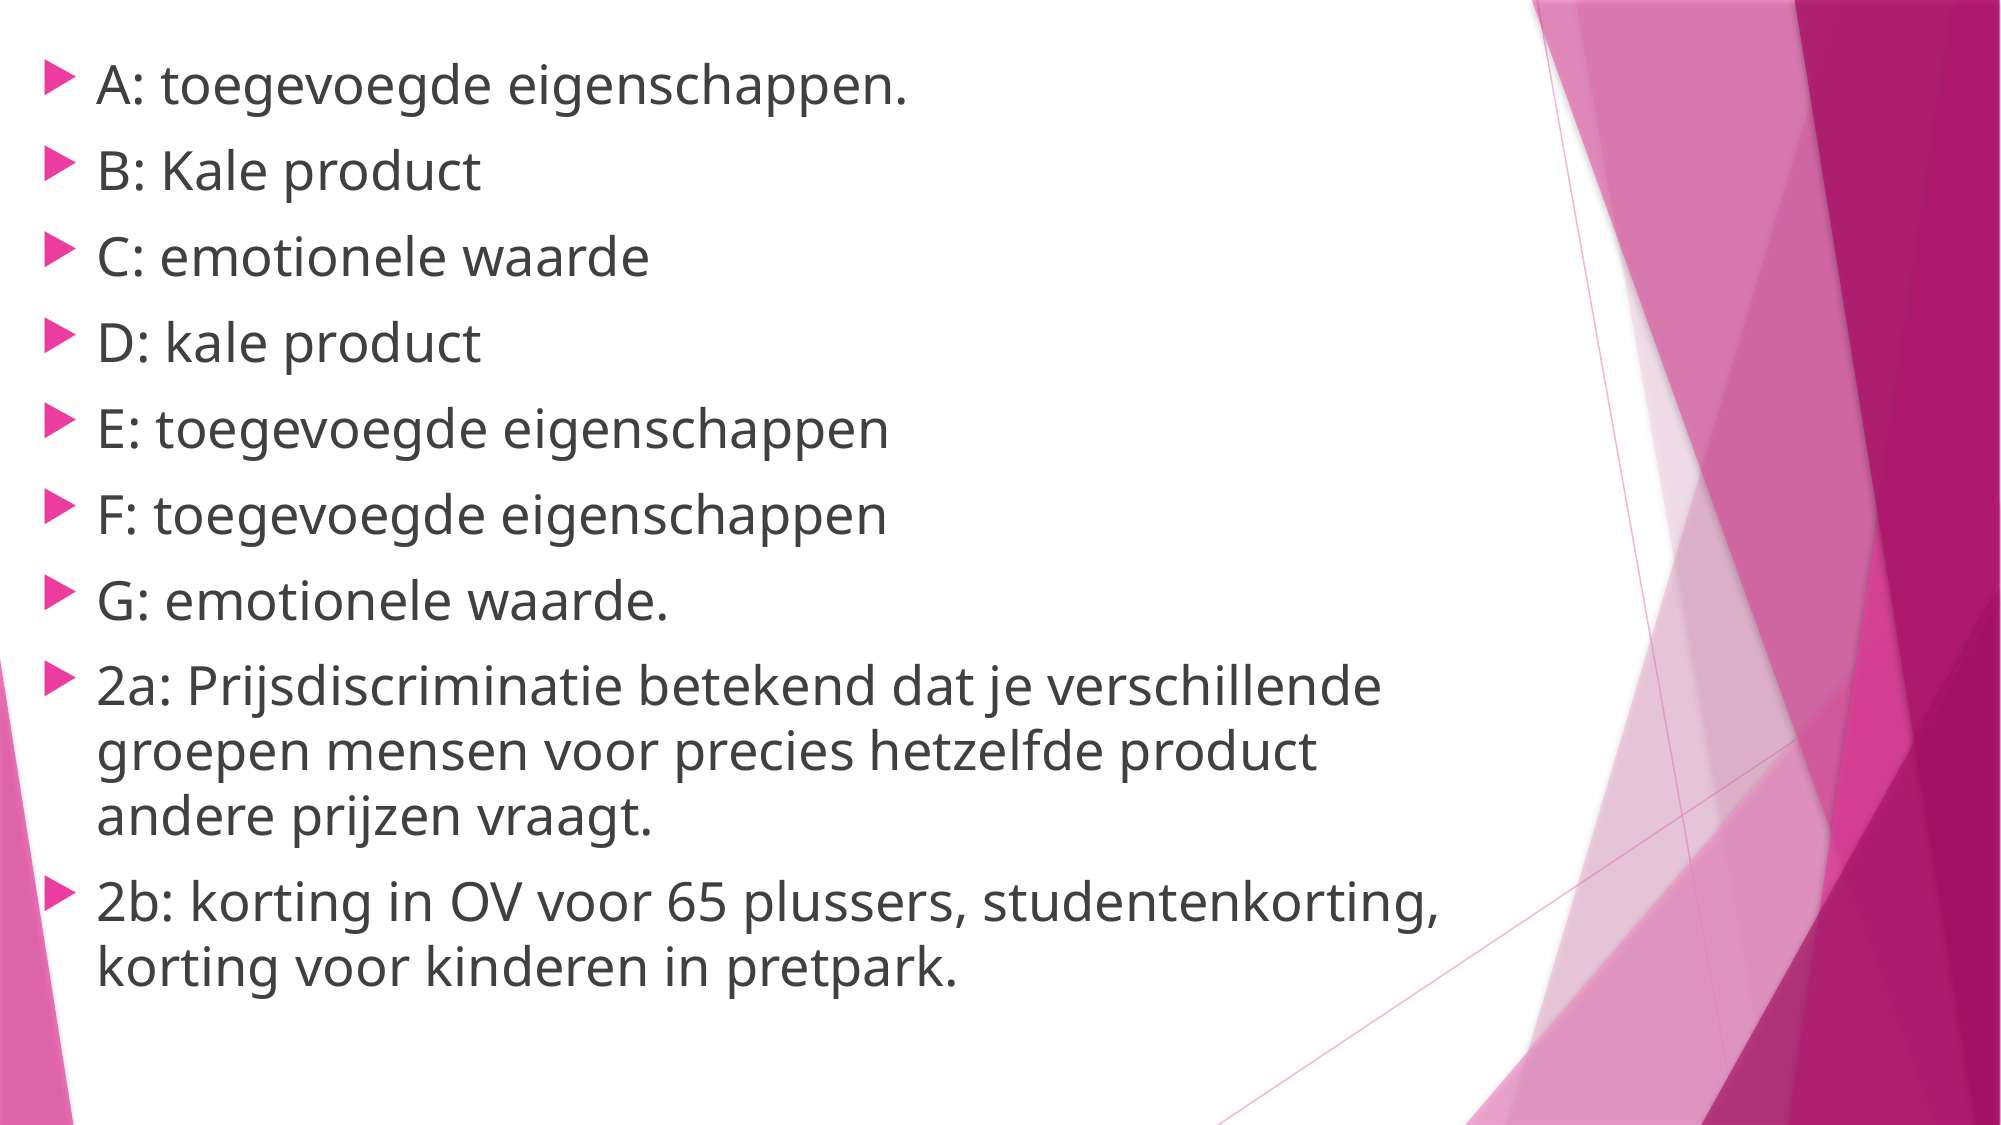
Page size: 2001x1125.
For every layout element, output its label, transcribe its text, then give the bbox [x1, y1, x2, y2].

list A: toegevoegde eigenschappen. B: Kale product C: emotionele waarde D: kale product E: toegevoegde eigenschappen F: toegevoegde eigenschappen G: emotionele waarde. 2a: Prijsdiscriminatie betekend dat je verschillende groepen mensen voor precies hetzelfde product andere prijzen vraagt. 2b: korting in OV voor 65 plussers, studentenkorting, korting voor kinderen in pretpark. [25, 43, 1522, 991]
